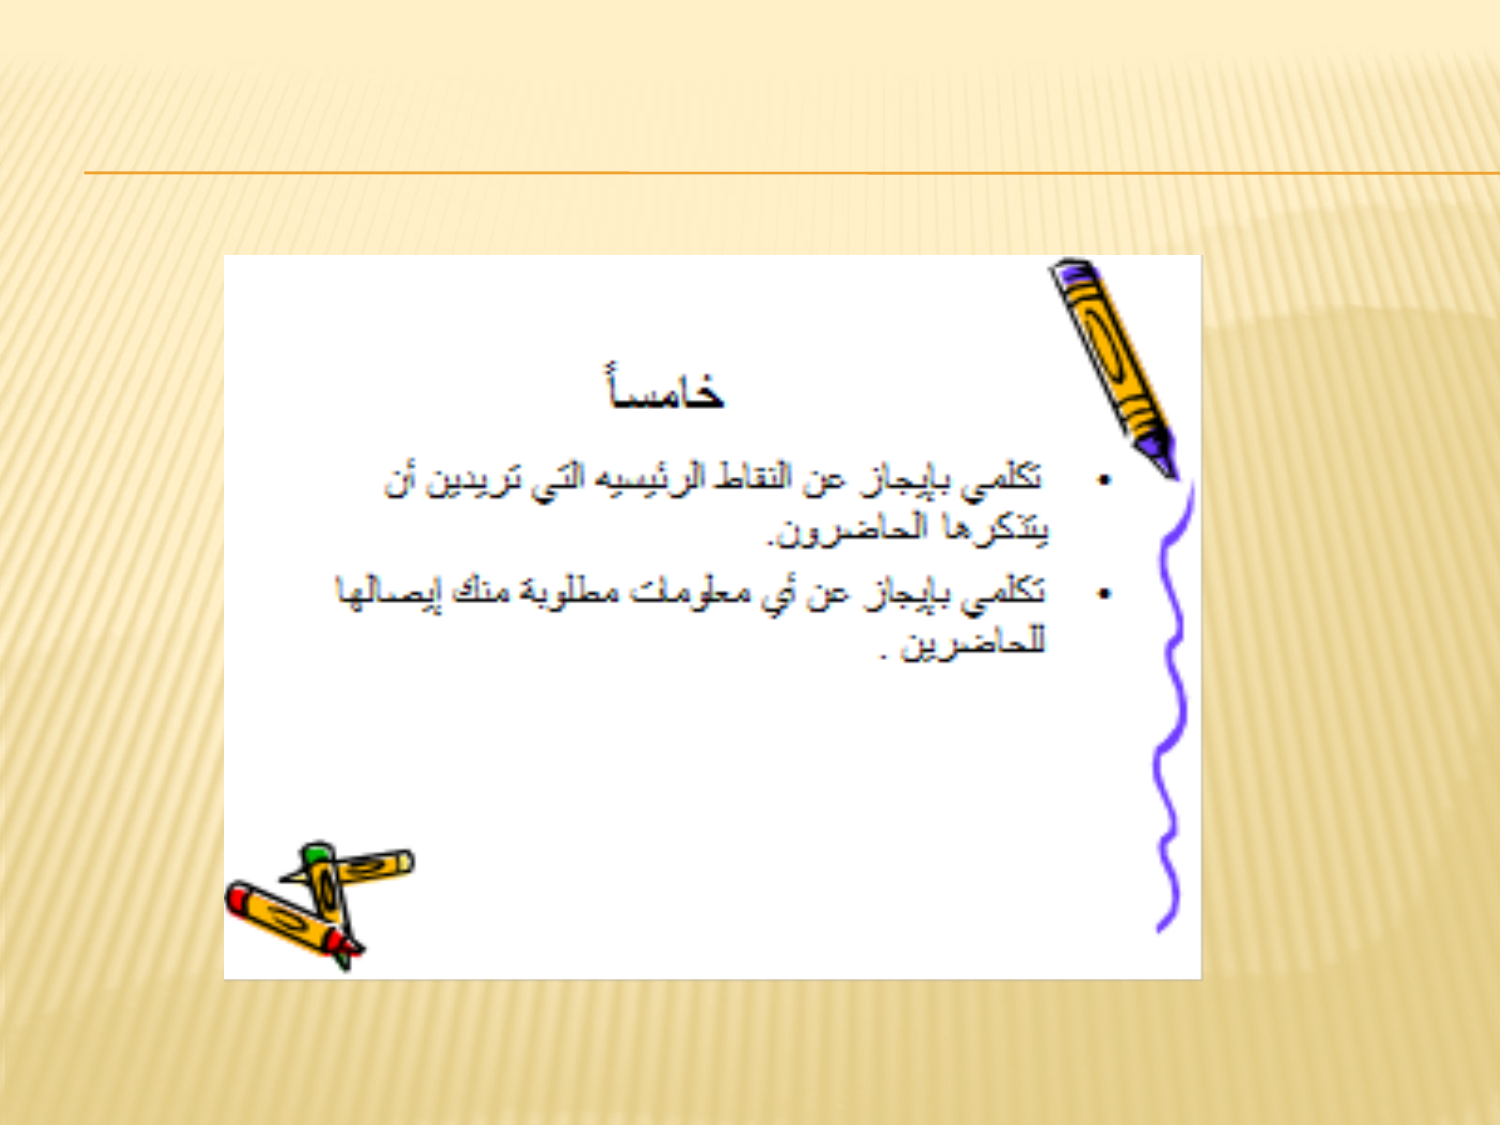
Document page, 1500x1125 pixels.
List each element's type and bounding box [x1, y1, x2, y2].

list [223, 255, 1211, 988]
